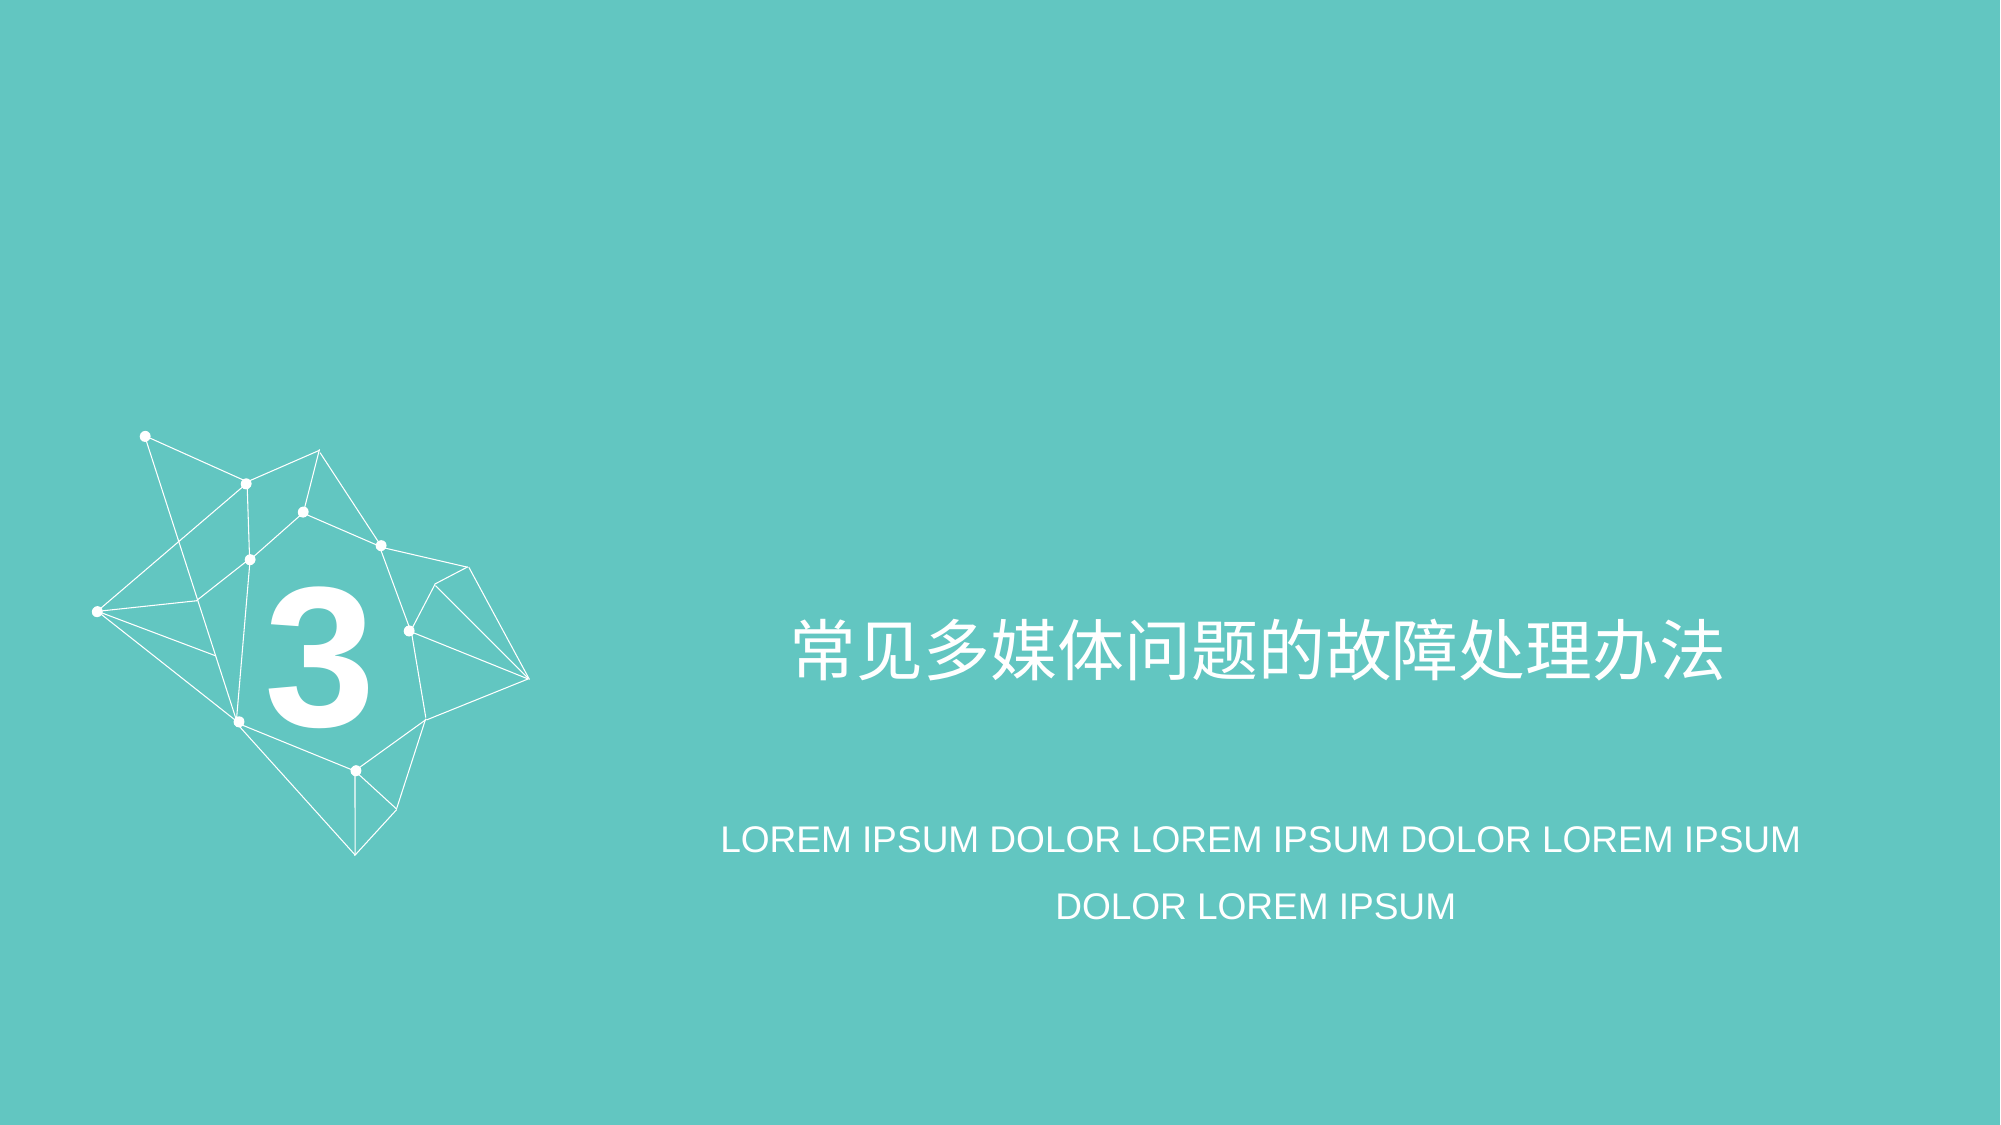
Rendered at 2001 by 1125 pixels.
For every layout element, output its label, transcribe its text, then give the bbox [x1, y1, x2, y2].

title 常见多媒体问题的故障处理办法 [699, 439, 1818, 777]
list LOREM IPSUM DOLOR LOREM IPSUM DOLOR LOREM IPSUM DOLOR LOREM IPSUM [704, 785, 1818, 936]
text_box 3 [249, 518, 414, 777]
